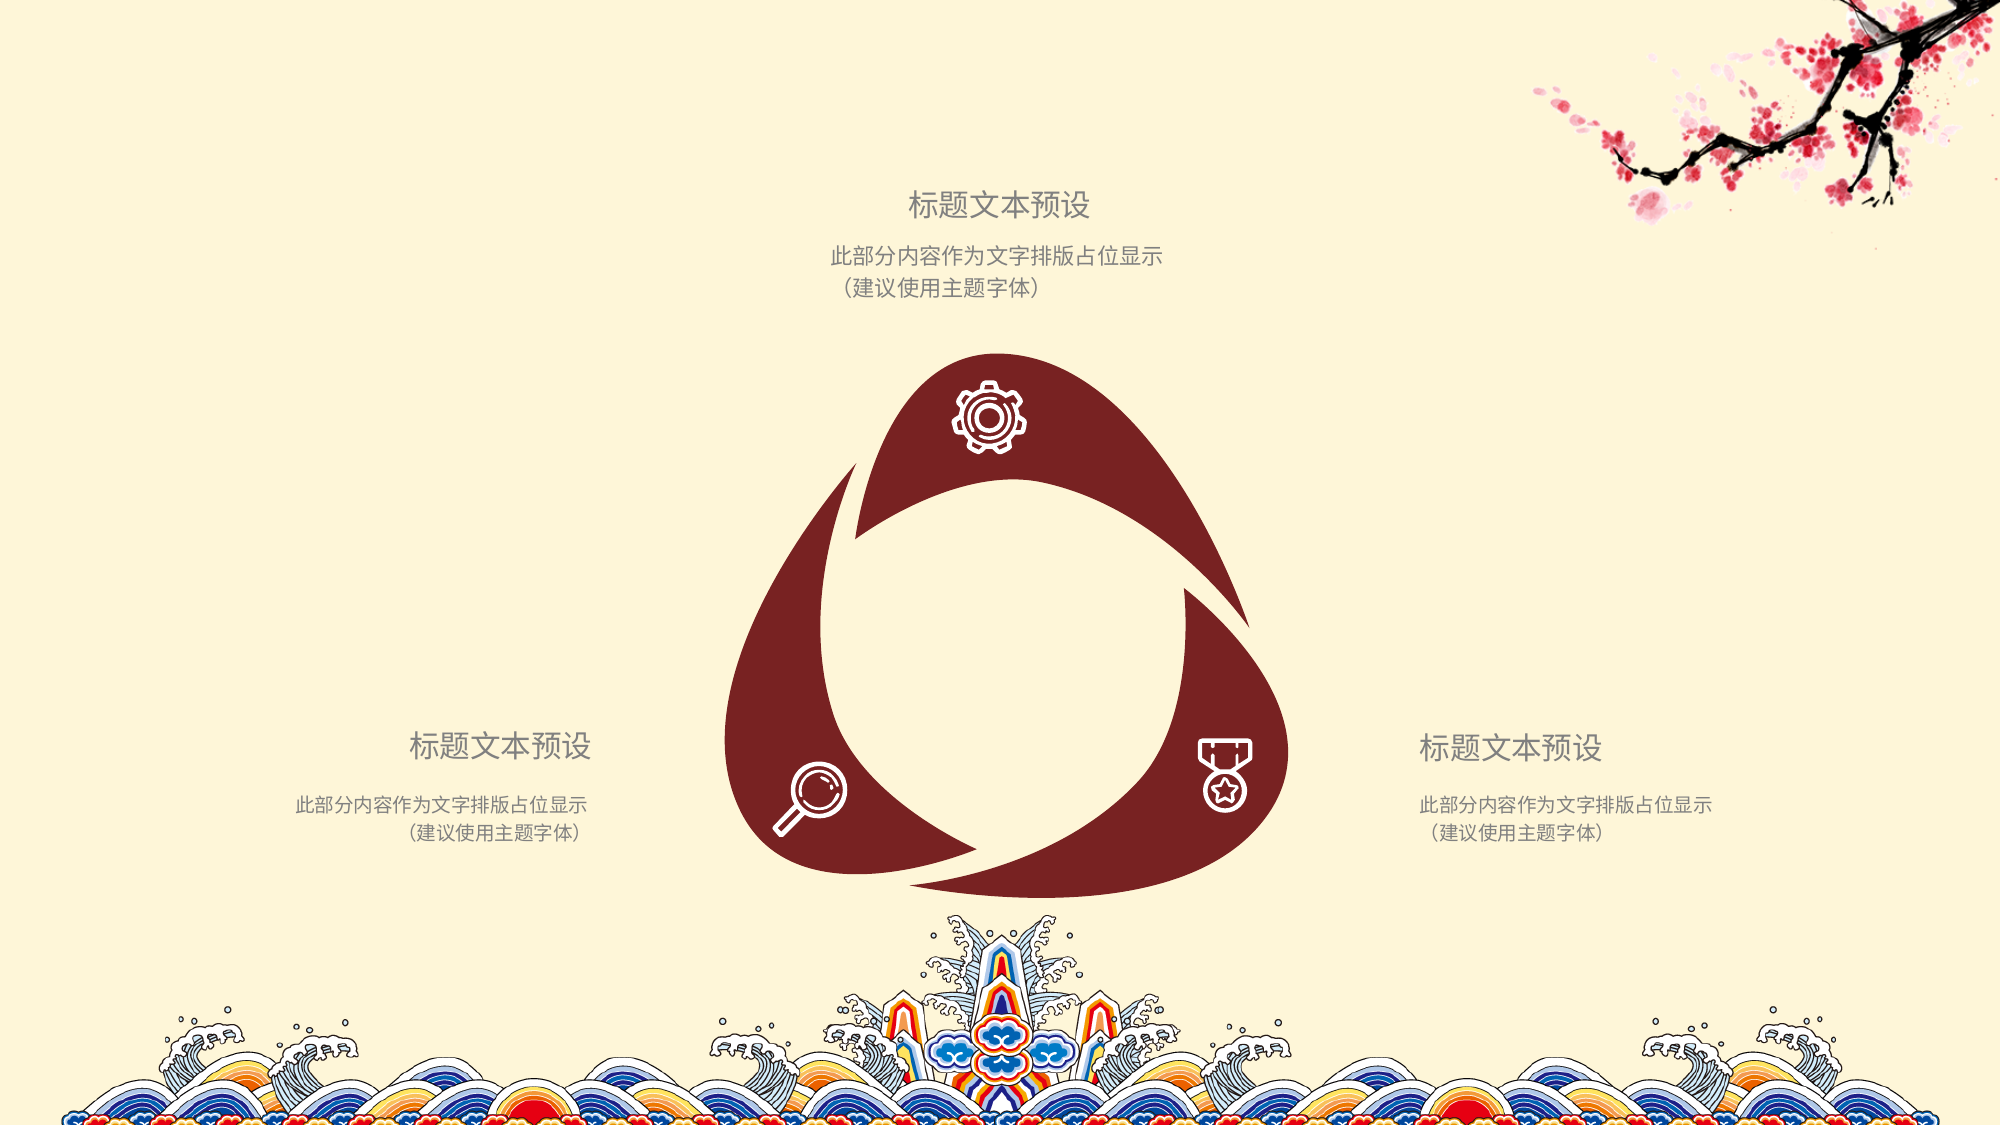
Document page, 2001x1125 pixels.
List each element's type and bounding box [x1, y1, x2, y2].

picture [0, 915, 2000, 1125]
picture [1530, 0, 2000, 250]
text_box [670, 344, 1342, 943]
text_box [293, 719, 671, 863]
text_box [785, 186, 1215, 345]
text_box [1341, 721, 1790, 863]
